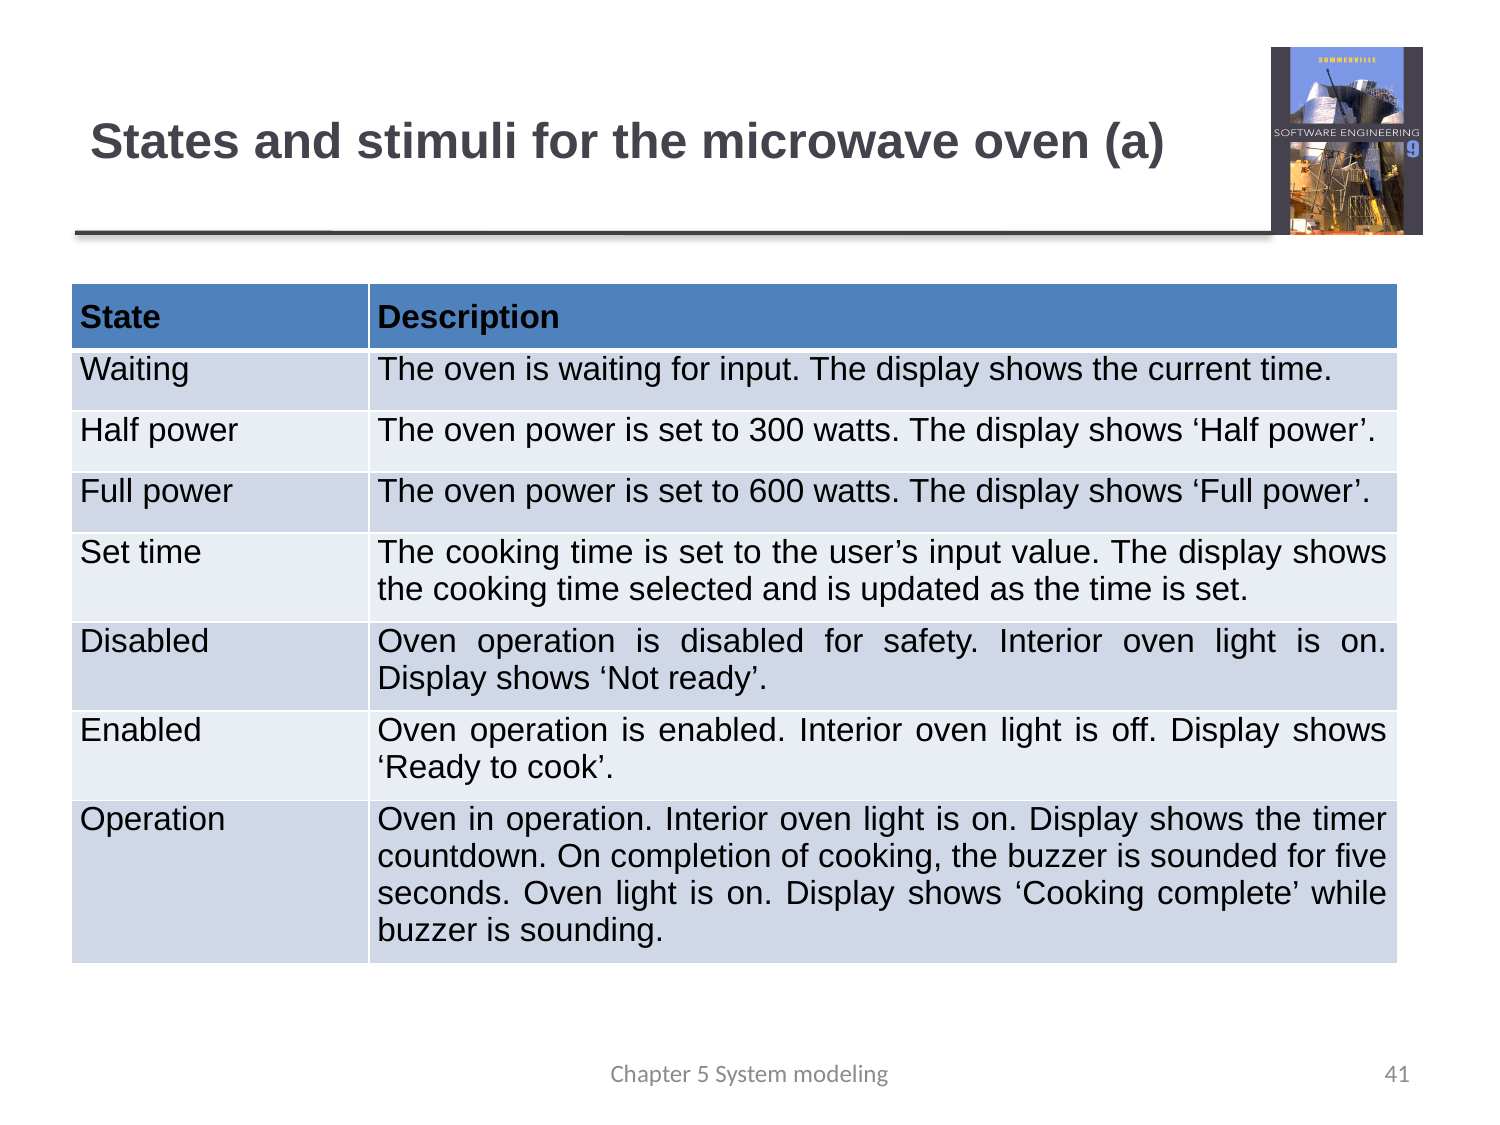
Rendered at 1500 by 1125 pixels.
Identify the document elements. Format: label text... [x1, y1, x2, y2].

table_cell Waiting [72, 353, 368, 410]
table_cell Disabled [72, 623, 368, 710]
table_cell The oven is waiting for input. The display shows the current time. [370, 353, 1397, 410]
table_cell Oven operation is disabled for safety. Interior oven light is on. Display shows ‘Not ready’. [370, 623, 1397, 710]
table_cell Oven operation is enabled. Interior oven light is off. Display shows ‘Ready to cook’. [370, 712, 1397, 800]
table_cell Half power [72, 412, 368, 471]
table_header Description [370, 284, 1397, 348]
table_cell Operation [72, 801, 368, 963]
table_cell Full power [72, 473, 368, 532]
table_cell The oven power is set to 300 watts. The display shows ‘Half power’. [370, 412, 1397, 471]
table_cell Set time [72, 534, 368, 621]
picture [1272, 47, 1423, 235]
table_cell The cooking time is set to the user’s input value. The display shows the cooking time selected and is updated as the time is set. [370, 534, 1397, 621]
table_cell Enabled [72, 712, 368, 800]
footer Chapter 5 System modeling [512, 1042, 988, 1103]
title States and stimuli for the microwave oven (a) [74, 44, 1272, 233]
table_cell The oven power is set to 600 watts. The display shows ‘Full power’. [370, 473, 1397, 532]
table_cell Oven in operation. Interior oven light is on. Display shows the timer countdown. On completion of cooking, the buzzer is sounded for five seconds. Oven light is on. Display shows ‘Cooking complete’ while buzzer is sounding. [370, 801, 1397, 963]
slide_number 41 [1074, 1042, 1425, 1103]
table_header State [72, 284, 368, 348]
